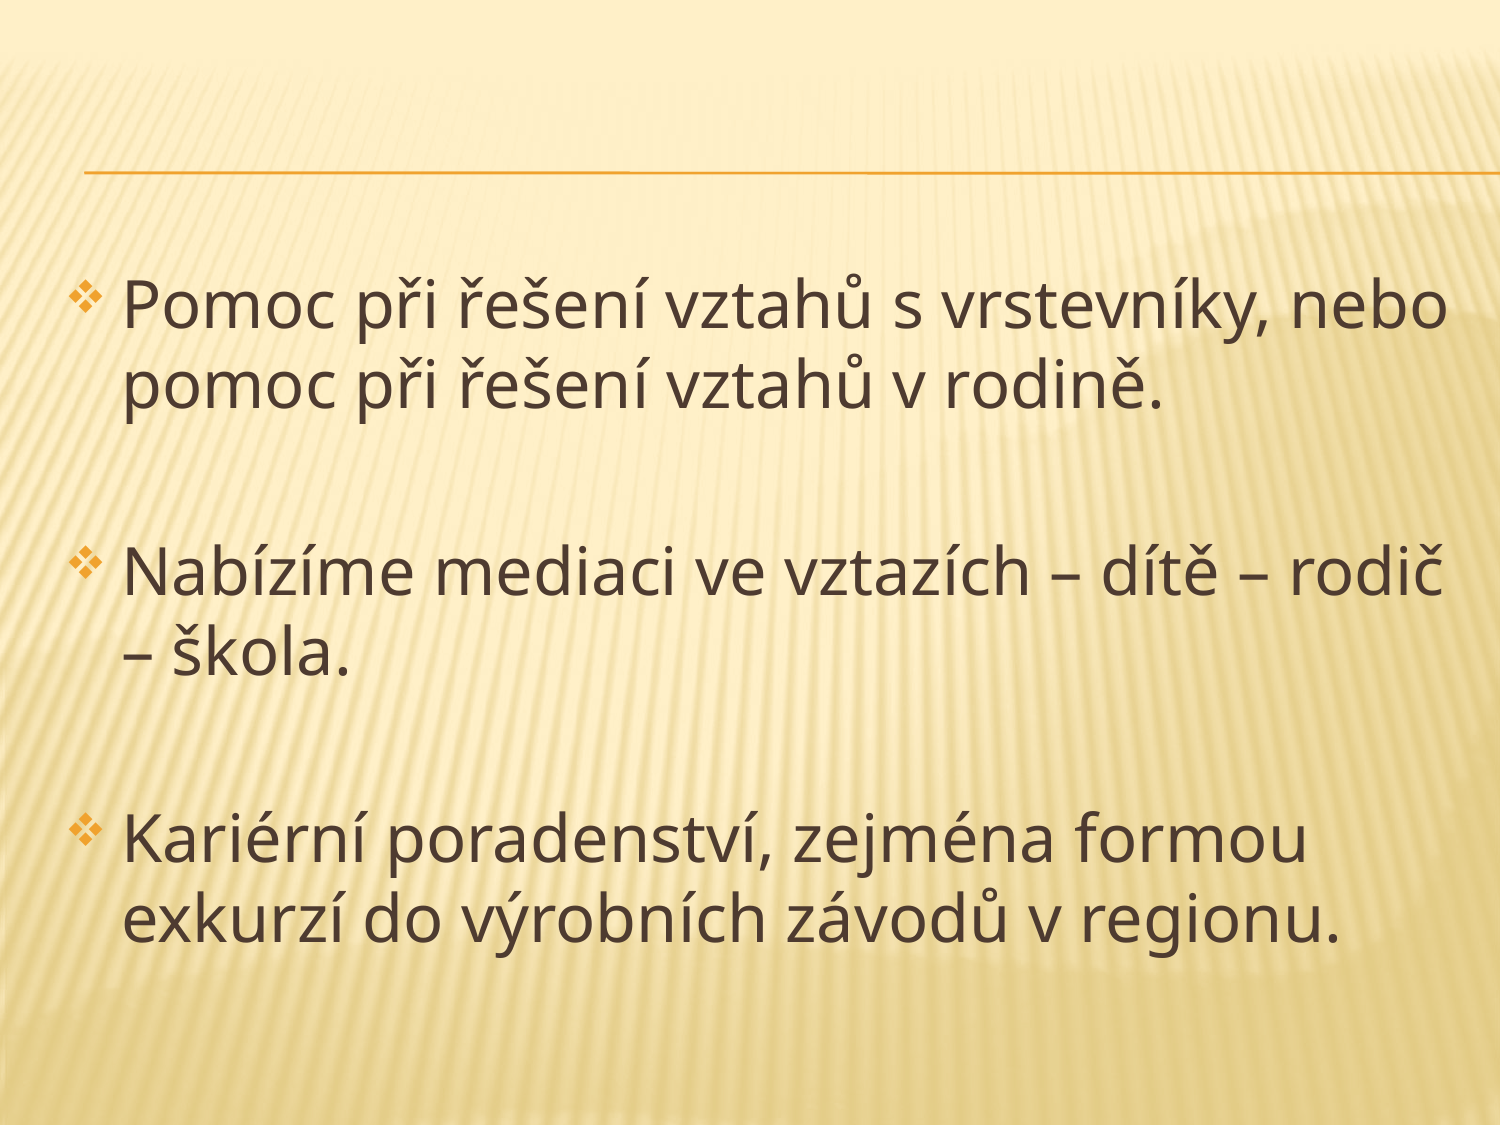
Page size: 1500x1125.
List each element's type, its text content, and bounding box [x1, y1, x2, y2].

list Pomoc při řešení vztahů s vrstevníky, nebo pomoc při řešení vztahů v rodině. Nabízíme mediaci ve vztazích – dítě – rodič – škola. Kariérní poradenství, zejména formou exkurzí do výrobních závodů v regionu. [50, 254, 1475, 998]
